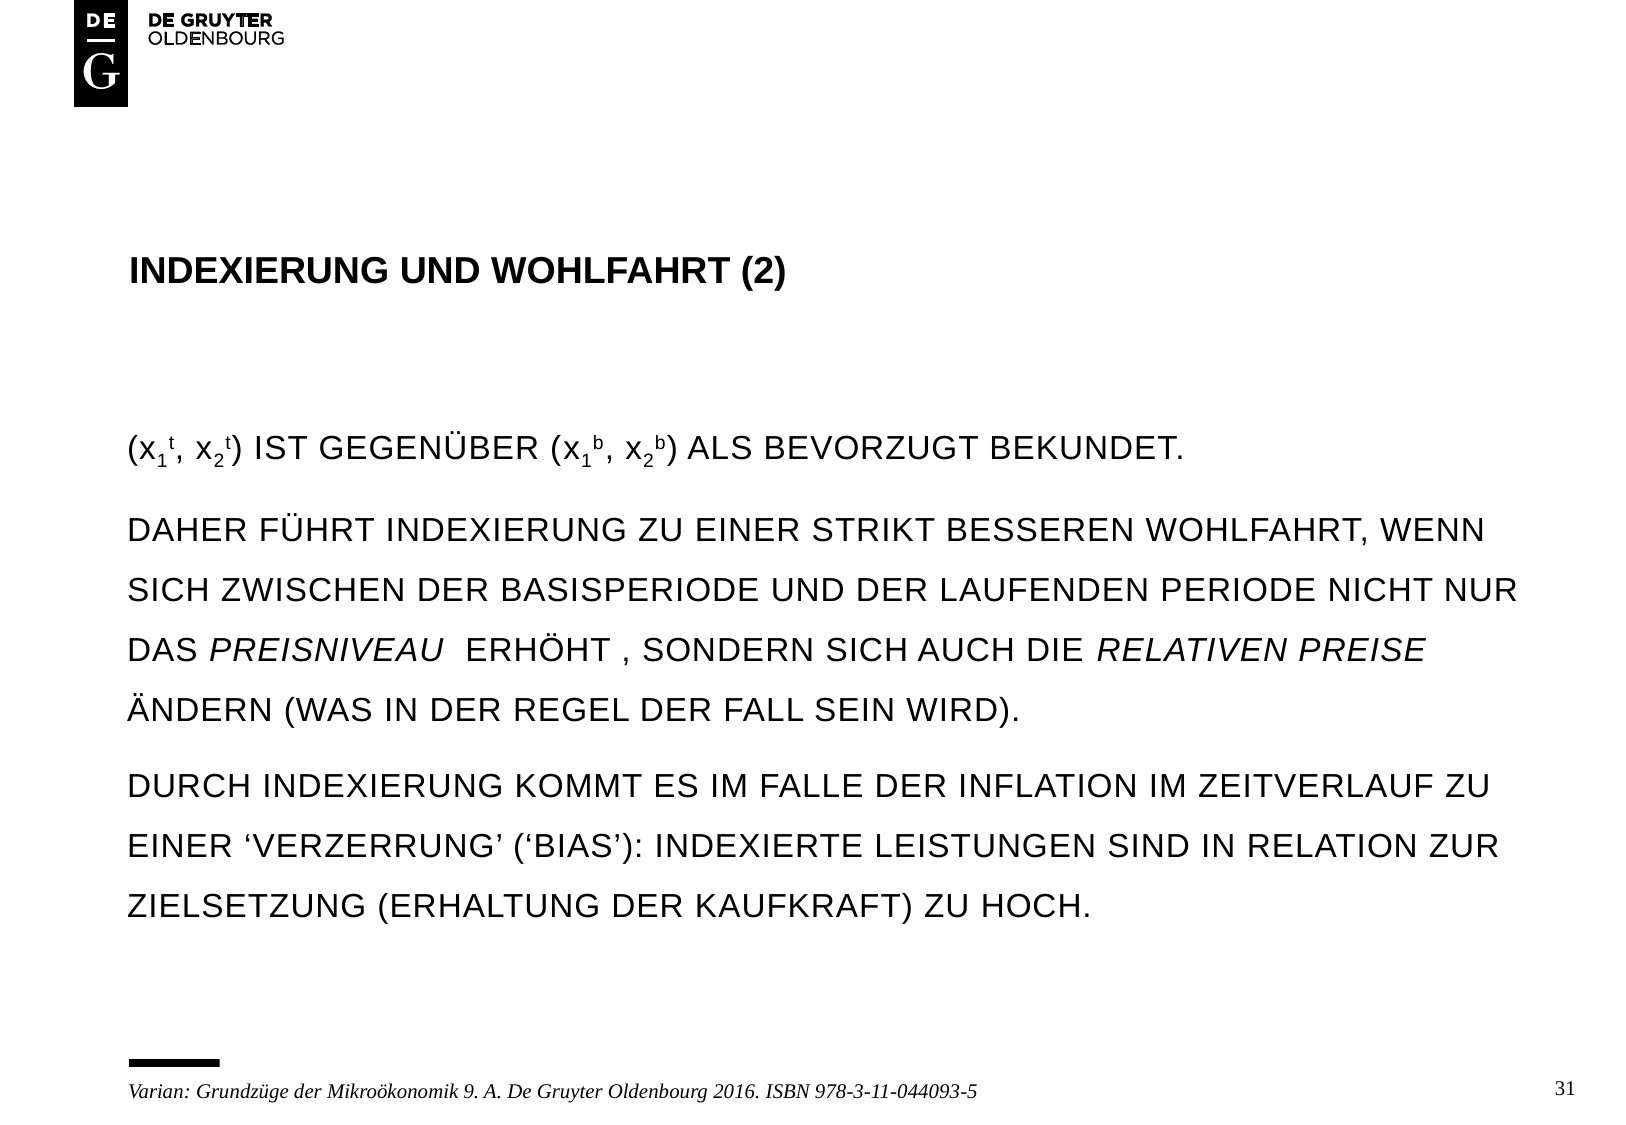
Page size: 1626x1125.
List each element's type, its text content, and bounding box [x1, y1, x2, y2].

title Indexierung und wohlfahrt (2) [129, 245, 1556, 328]
list (x1t, x2t) IST GEGENÜBER (x1b, x2b) ALS BEVORZUGT BEKUNDET. DAHER FÜHRT INDEXIERUNG ZU EINER STRikt BESSEREN WOHLFAHRT, wenn sich zwischen der Basisperiode und der laufenden periode nicht nur das preisniveau erhöht , sondern sich auch die relativen preise ändern (was in der regel der fall sein wird). Durch indexierung kommt es im falle der inflation im zeitverlauf zu einer ‘verzerrung’ (‘BIAS’): indexierte leistungen sind in relation zur zielsetzung (erhaltung der kaufkraft) zu hoch. [127, 343, 1554, 1006]
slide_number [128, 1077, 1539, 1108]
slide_number 31 [1554, 1074, 1614, 1104]
